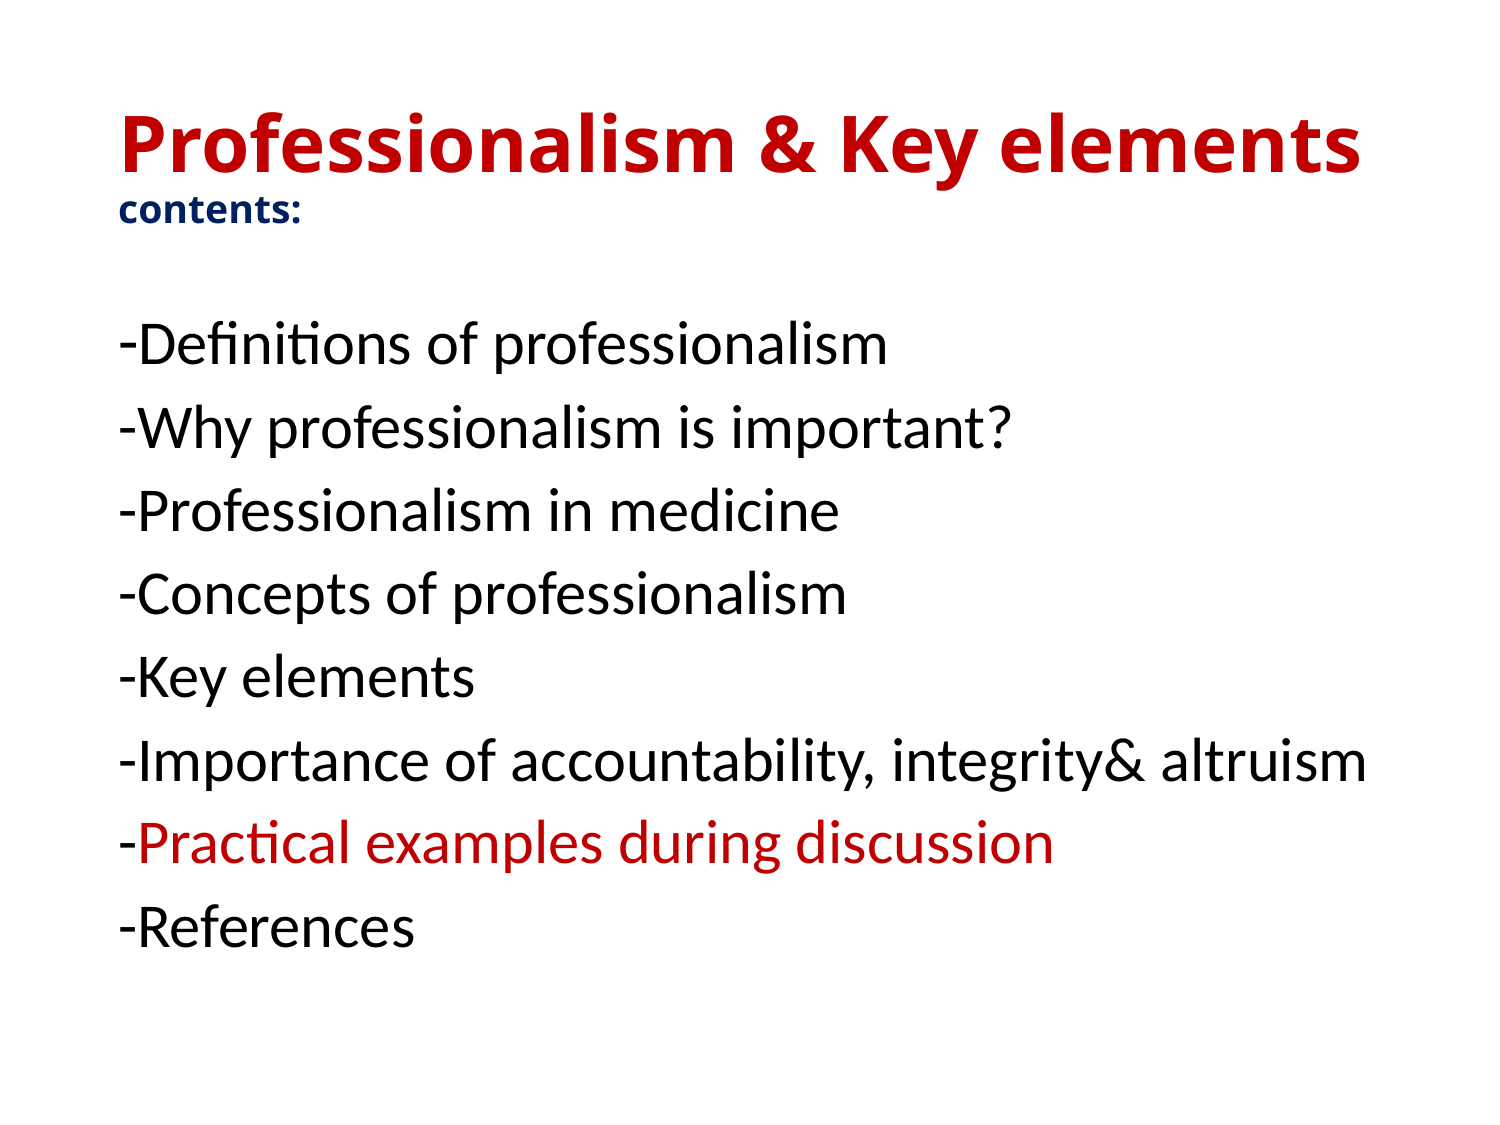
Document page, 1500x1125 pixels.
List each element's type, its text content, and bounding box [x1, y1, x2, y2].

list -Definitions of professionalism -Why professionalism is important? -Professionalism in medicine -Concepts of professionalism -Key elements -Importance of accountability, integrity& altruism -Practical examples during discussion -References [103, 299, 1397, 1014]
title Professionalism & Key elements contents: [103, 59, 1397, 278]
